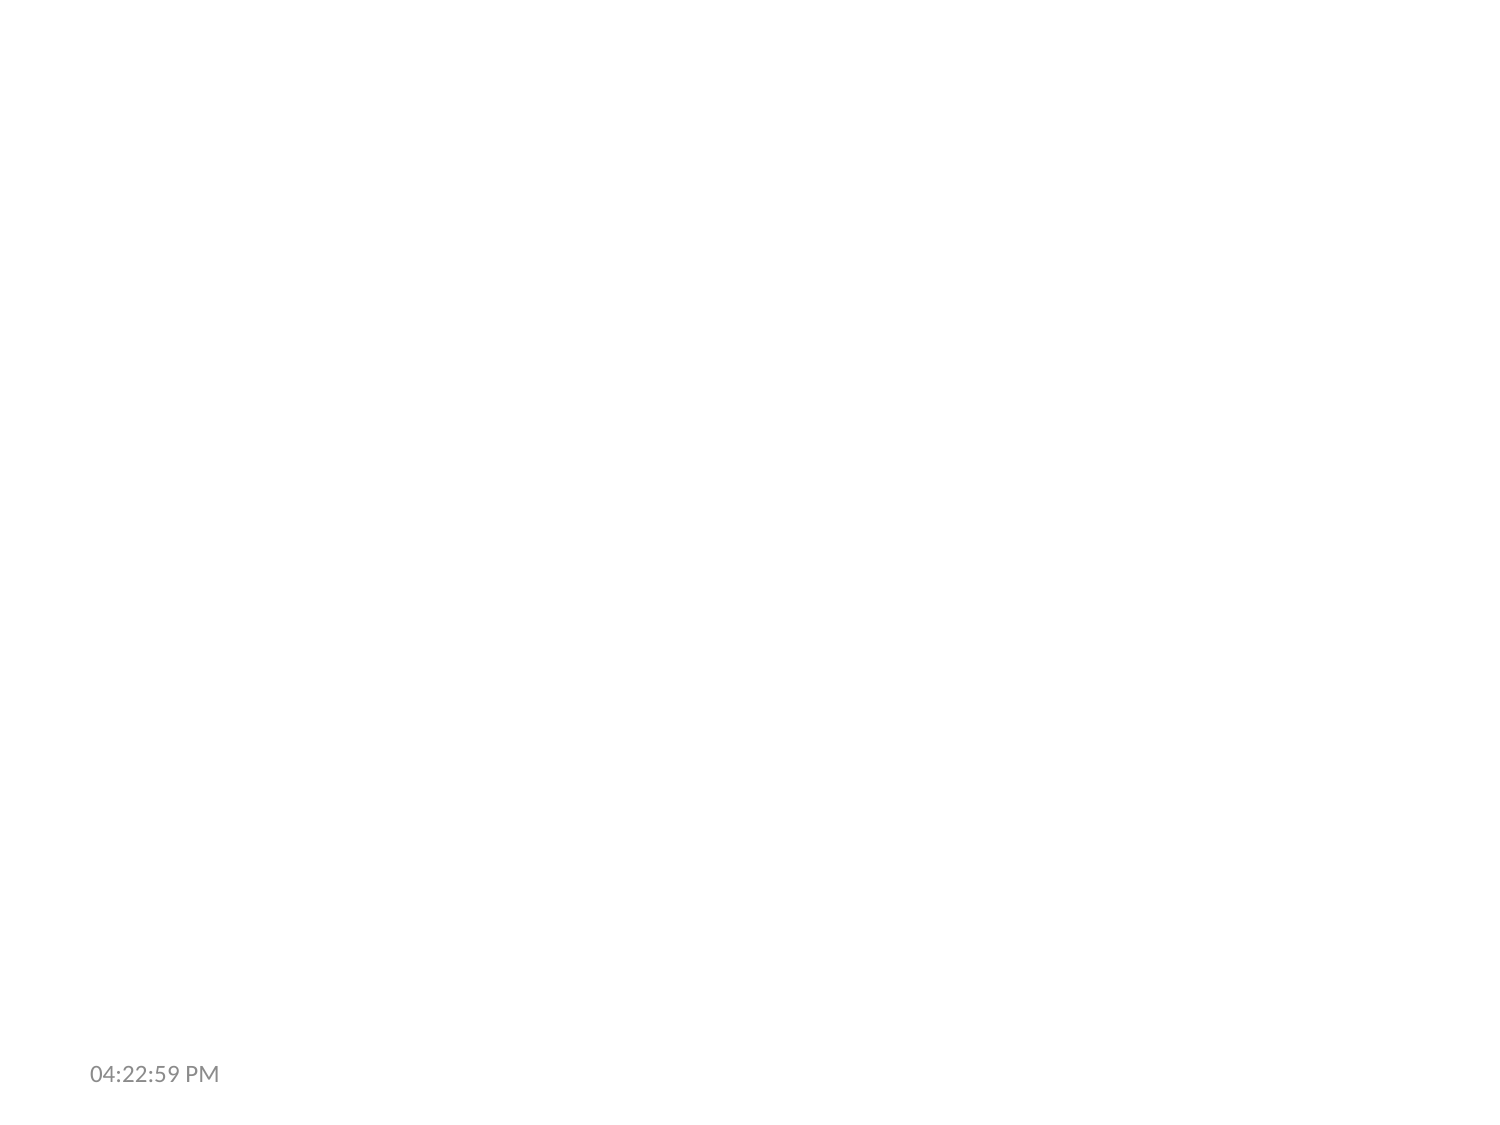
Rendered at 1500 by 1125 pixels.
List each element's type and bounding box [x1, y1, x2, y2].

slide_number [75, 1042, 425, 1103]
